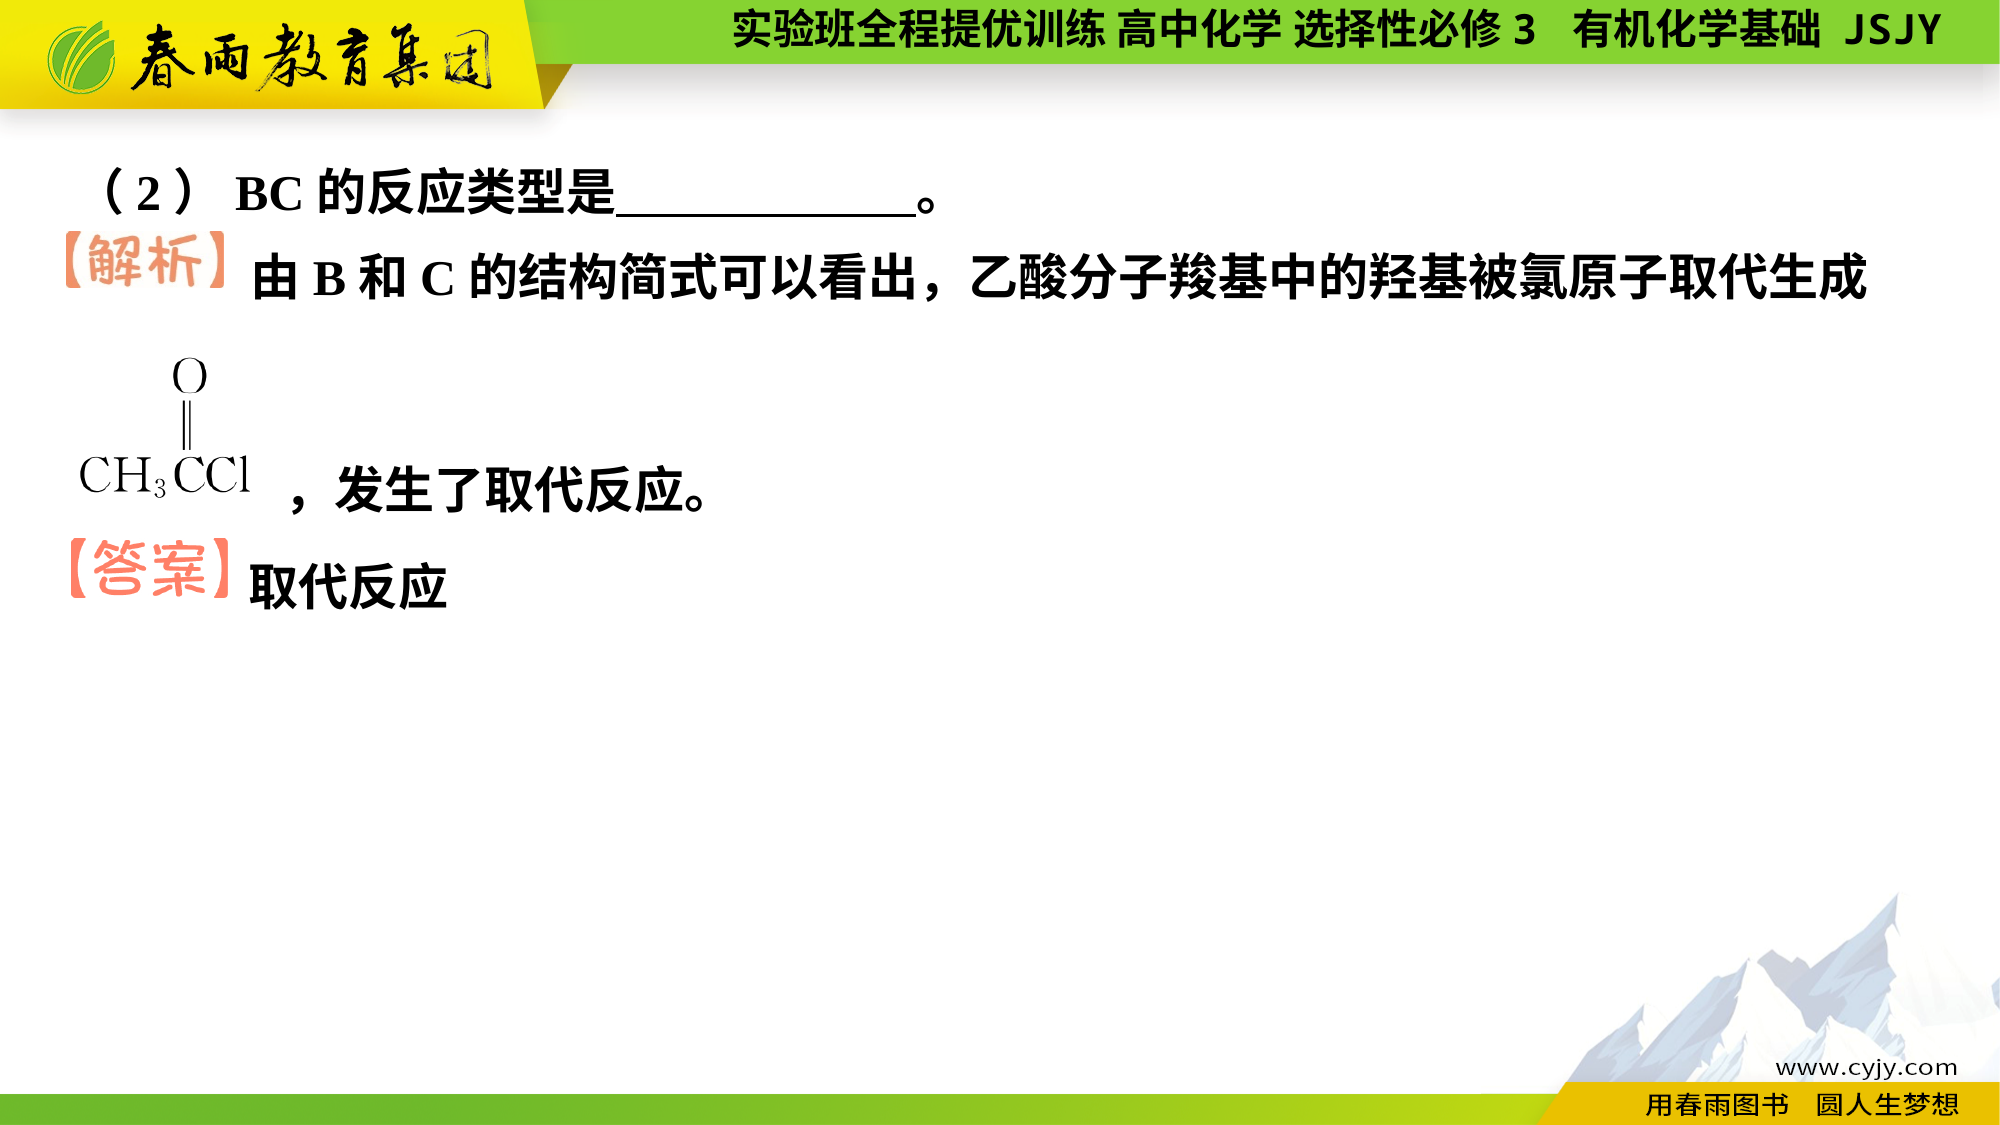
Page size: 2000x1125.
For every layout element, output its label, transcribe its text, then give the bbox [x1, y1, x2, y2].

text_box 取代反应 [233, 517, 464, 623]
picture [0, 0, 2000, 1125]
text_box 由B和C的结构简式可以看出，乙酸分子羧基中的羟基被氯原子取代生成 ，发生了取代反应。 [66, 208, 1944, 527]
